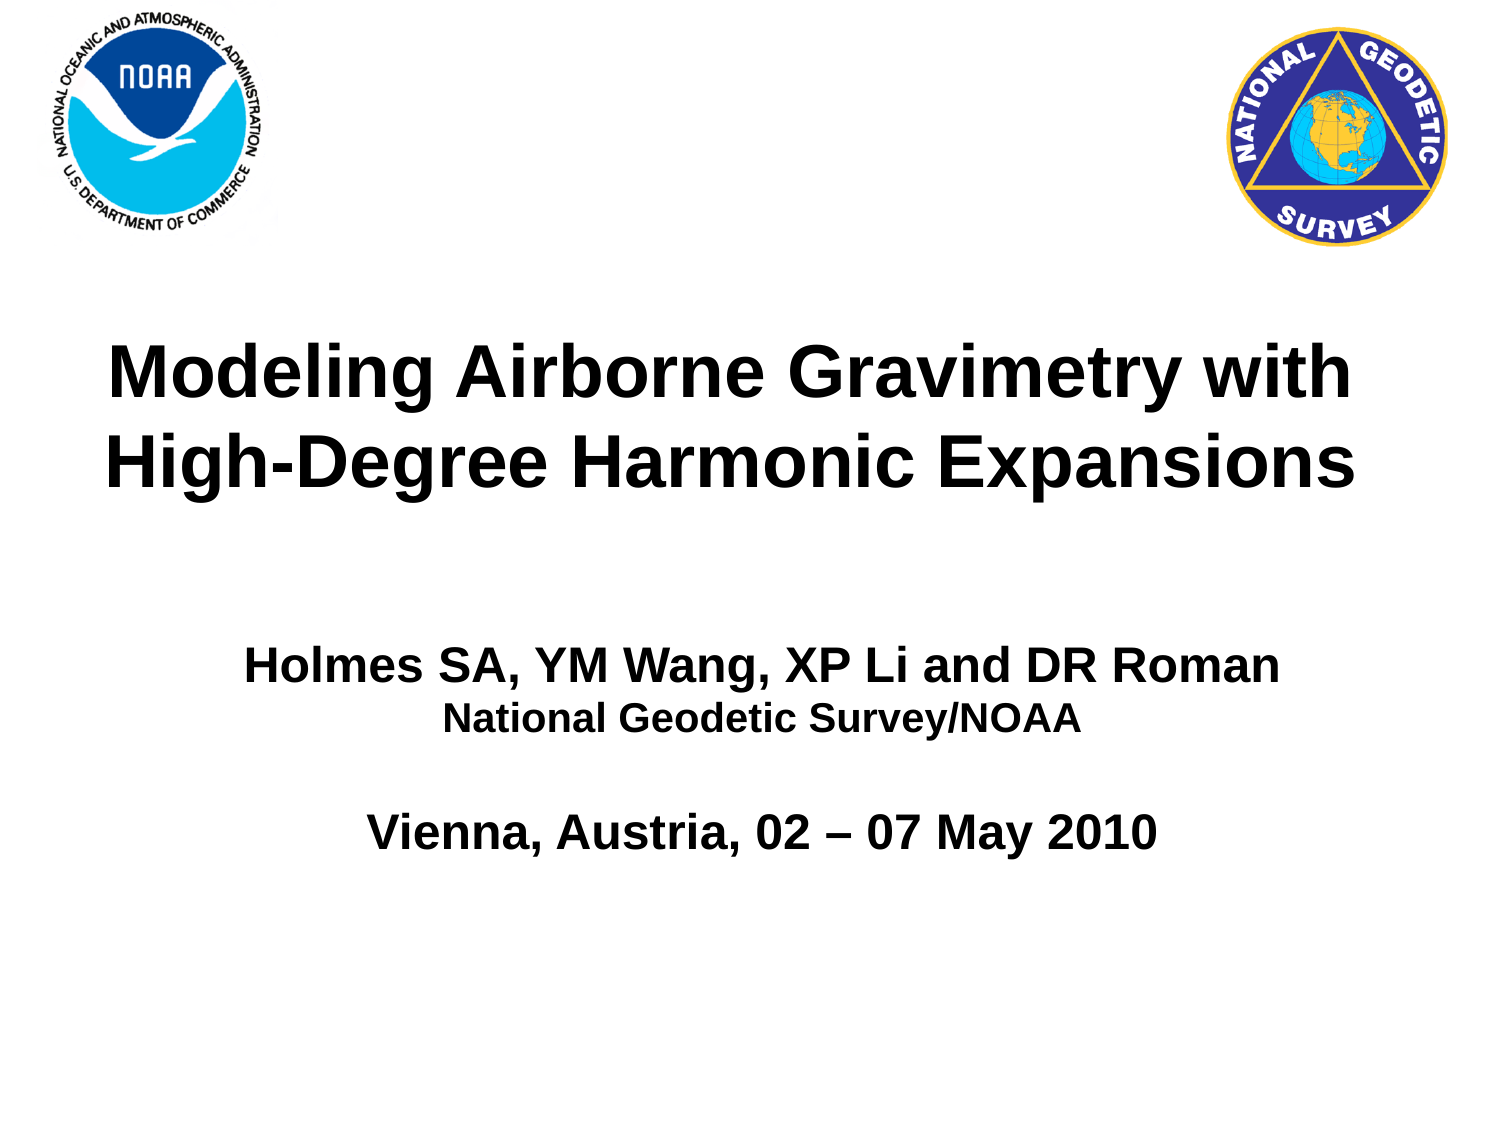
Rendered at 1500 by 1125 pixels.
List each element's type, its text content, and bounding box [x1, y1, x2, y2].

picture [37, 0, 278, 246]
title Modeling Airborne Gravimetry with High-Degree Harmonic Expansions [74, 249, 1388, 576]
subtitle Holmes SA, YM Wang, XP Li and DR Roman National Geodetic Survey/NOAA Vienna, Austria, 02 – 07 May 2010 [162, 624, 1363, 951]
picture [1224, 24, 1451, 251]
